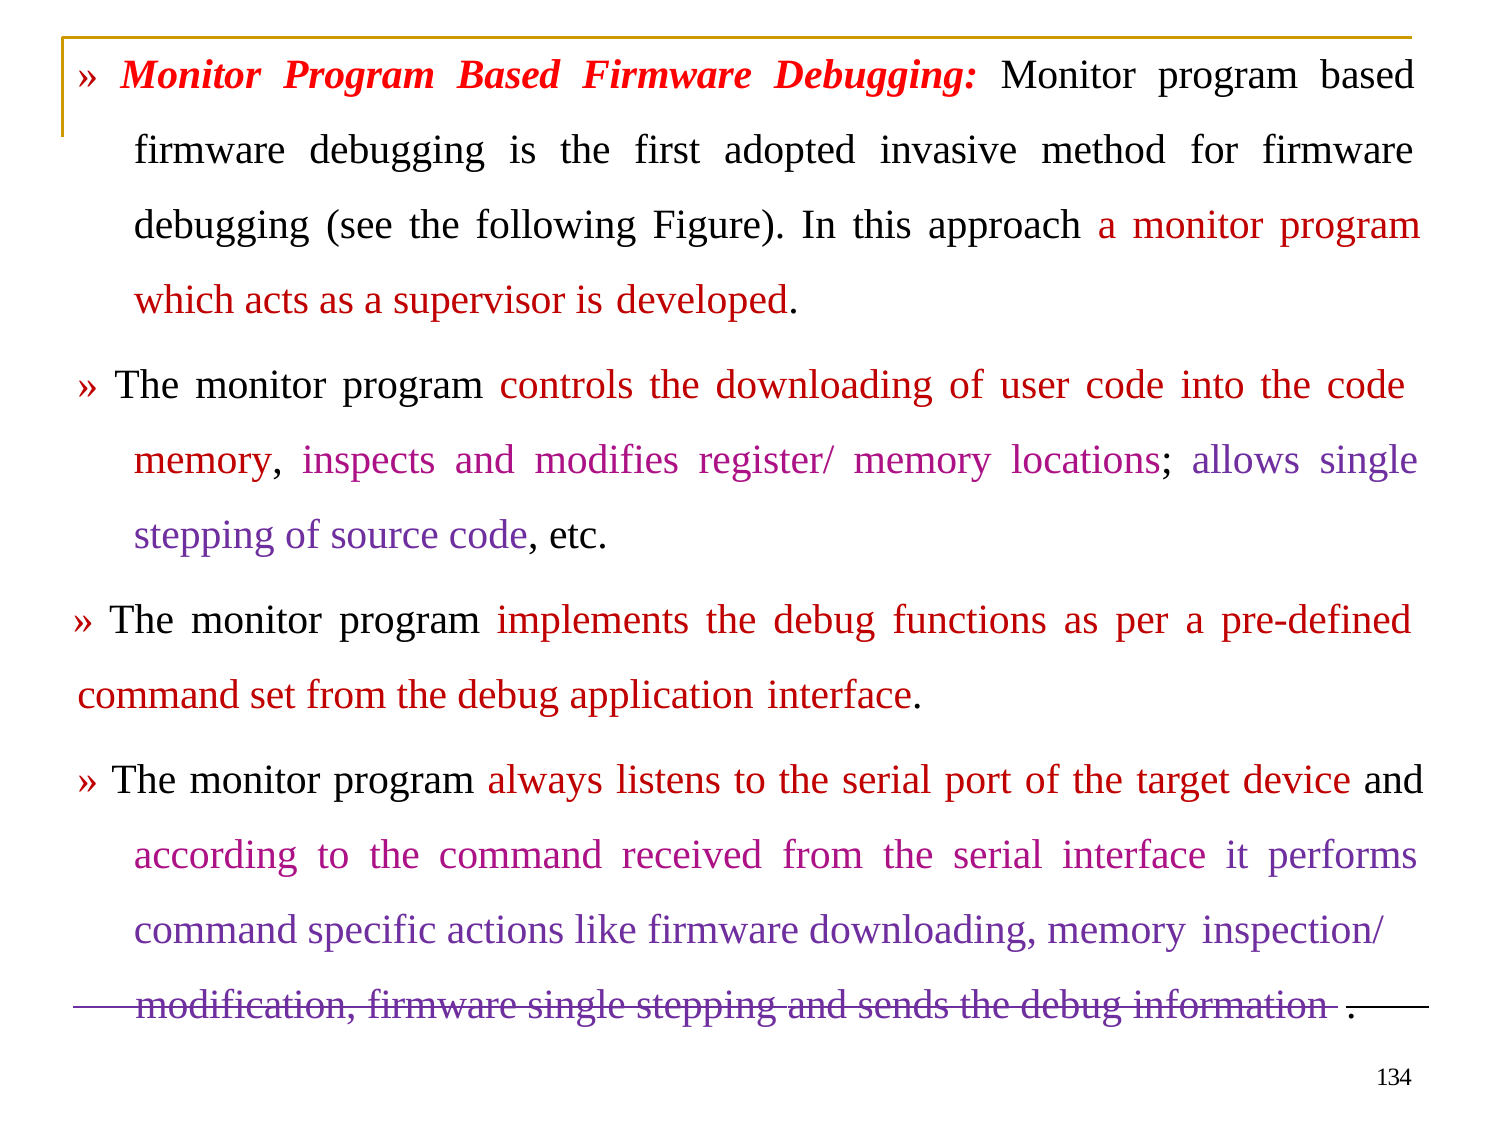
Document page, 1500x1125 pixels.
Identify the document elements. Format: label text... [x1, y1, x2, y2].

text_box [62, 37, 72, 138]
text_box » Monitor Program Based Firmware Debugging: Monitor program based firmware debugging is the first adopted invasive method for firmware debugging (see the following Figure). In this approach a monitor program which acts as a supervisor is developed. » The monitor program controls the downloading of user code into the code memory, inspects and modifies register/ memory locations; allows single stepping of source code, etc. » The monitor program implements the debug functions as per a pre-defined command set from the debug application interface. » The monitor program always listens to the serial port of the target device and according to the command received from the serial interface it performs command specific actions like firmware downloading, memory inspection/ modification, firmware single stepping and sends the debug information . [72, 20, 1438, 1028]
text_box 134 [1369, 1061, 1417, 1091]
